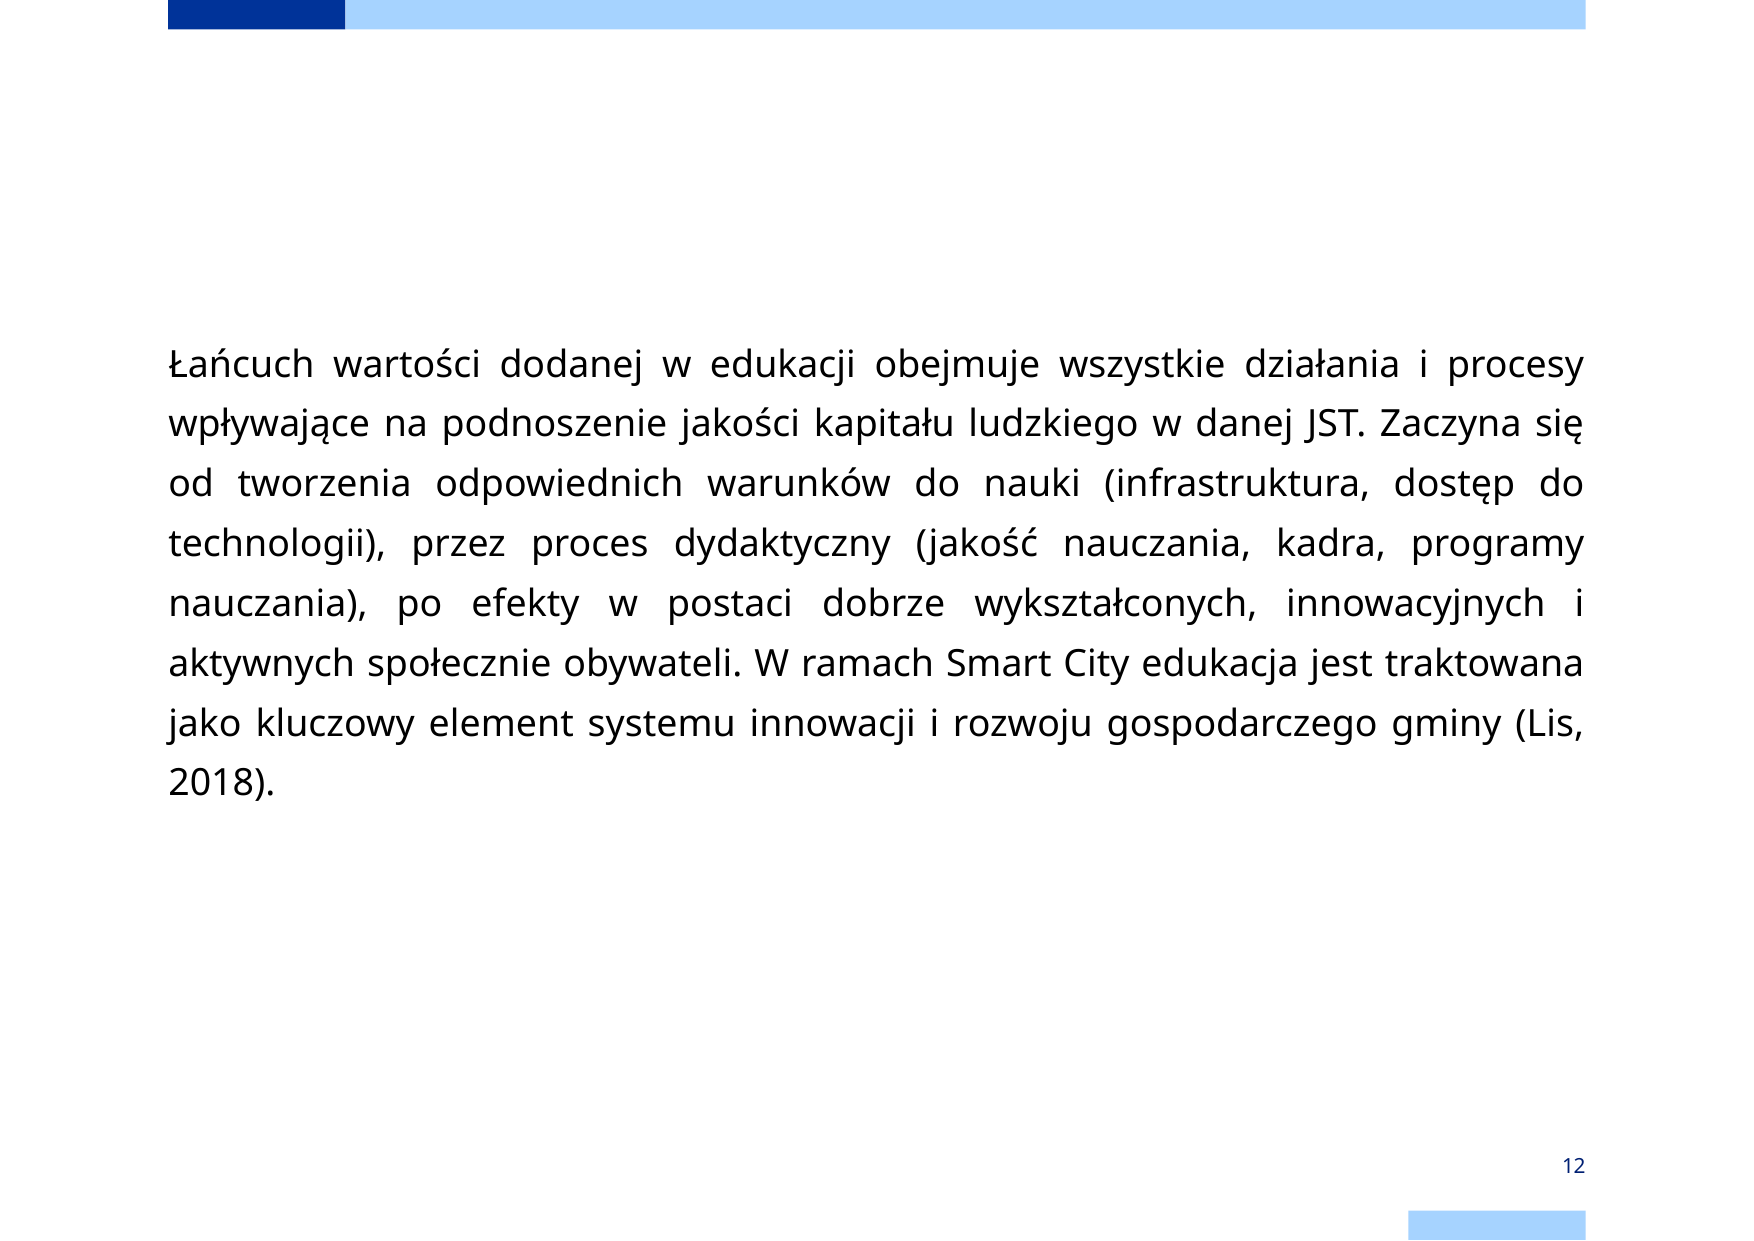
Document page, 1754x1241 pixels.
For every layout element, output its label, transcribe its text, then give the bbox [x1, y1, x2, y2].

slide_number ‹#› [1408, 1151, 1586, 1182]
list Łańcuch wartości dodanej w edukacji obejmuje wszystkie działania i procesy wpływające na podnoszenie jakości kapitału ludzkiego w danej JST. Zaczyna się od tworzenia odpowiednich warunków do nauki (infrastruktura, dostęp do technologii), przez proces dydaktyczny (jakość nauczania, kadra, programy nauczania), po efekty w postaci dobrze wykształconych, innowacyjnych i aktywnych społecznie obywateli. W ramach Smart City edukacja jest traktowana jako kluczowy element systemu innowacji i rozwoju gospodarczego gminy (Lis, 2018). [168, 324, 1586, 1093]
